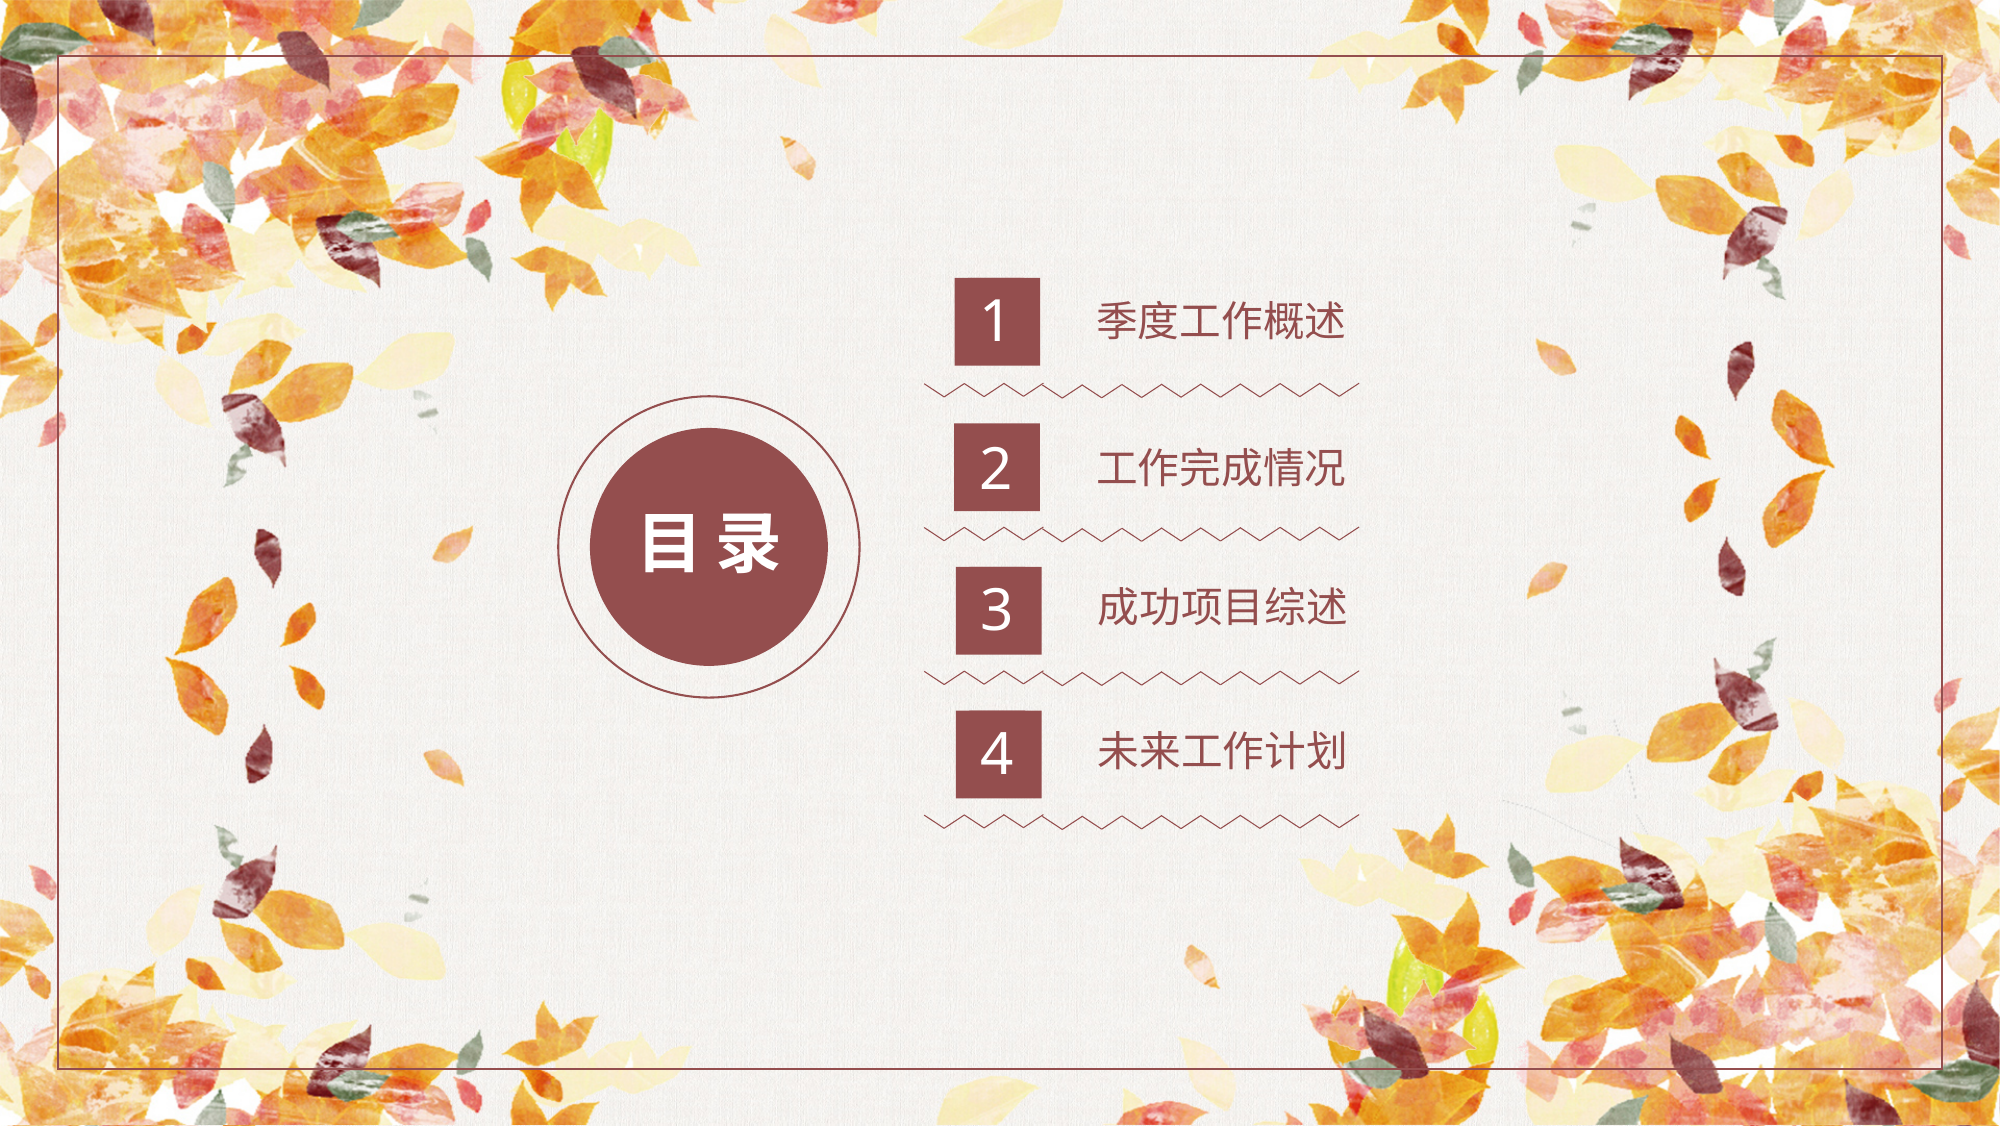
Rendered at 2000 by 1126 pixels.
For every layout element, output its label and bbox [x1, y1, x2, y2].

text_box [924, 383, 1360, 399]
text_box [924, 670, 1360, 686]
picture [0, 0, 2000, 1126]
text_box [924, 814, 1360, 830]
text_box [558, 396, 860, 698]
text_box [924, 526, 1360, 542]
